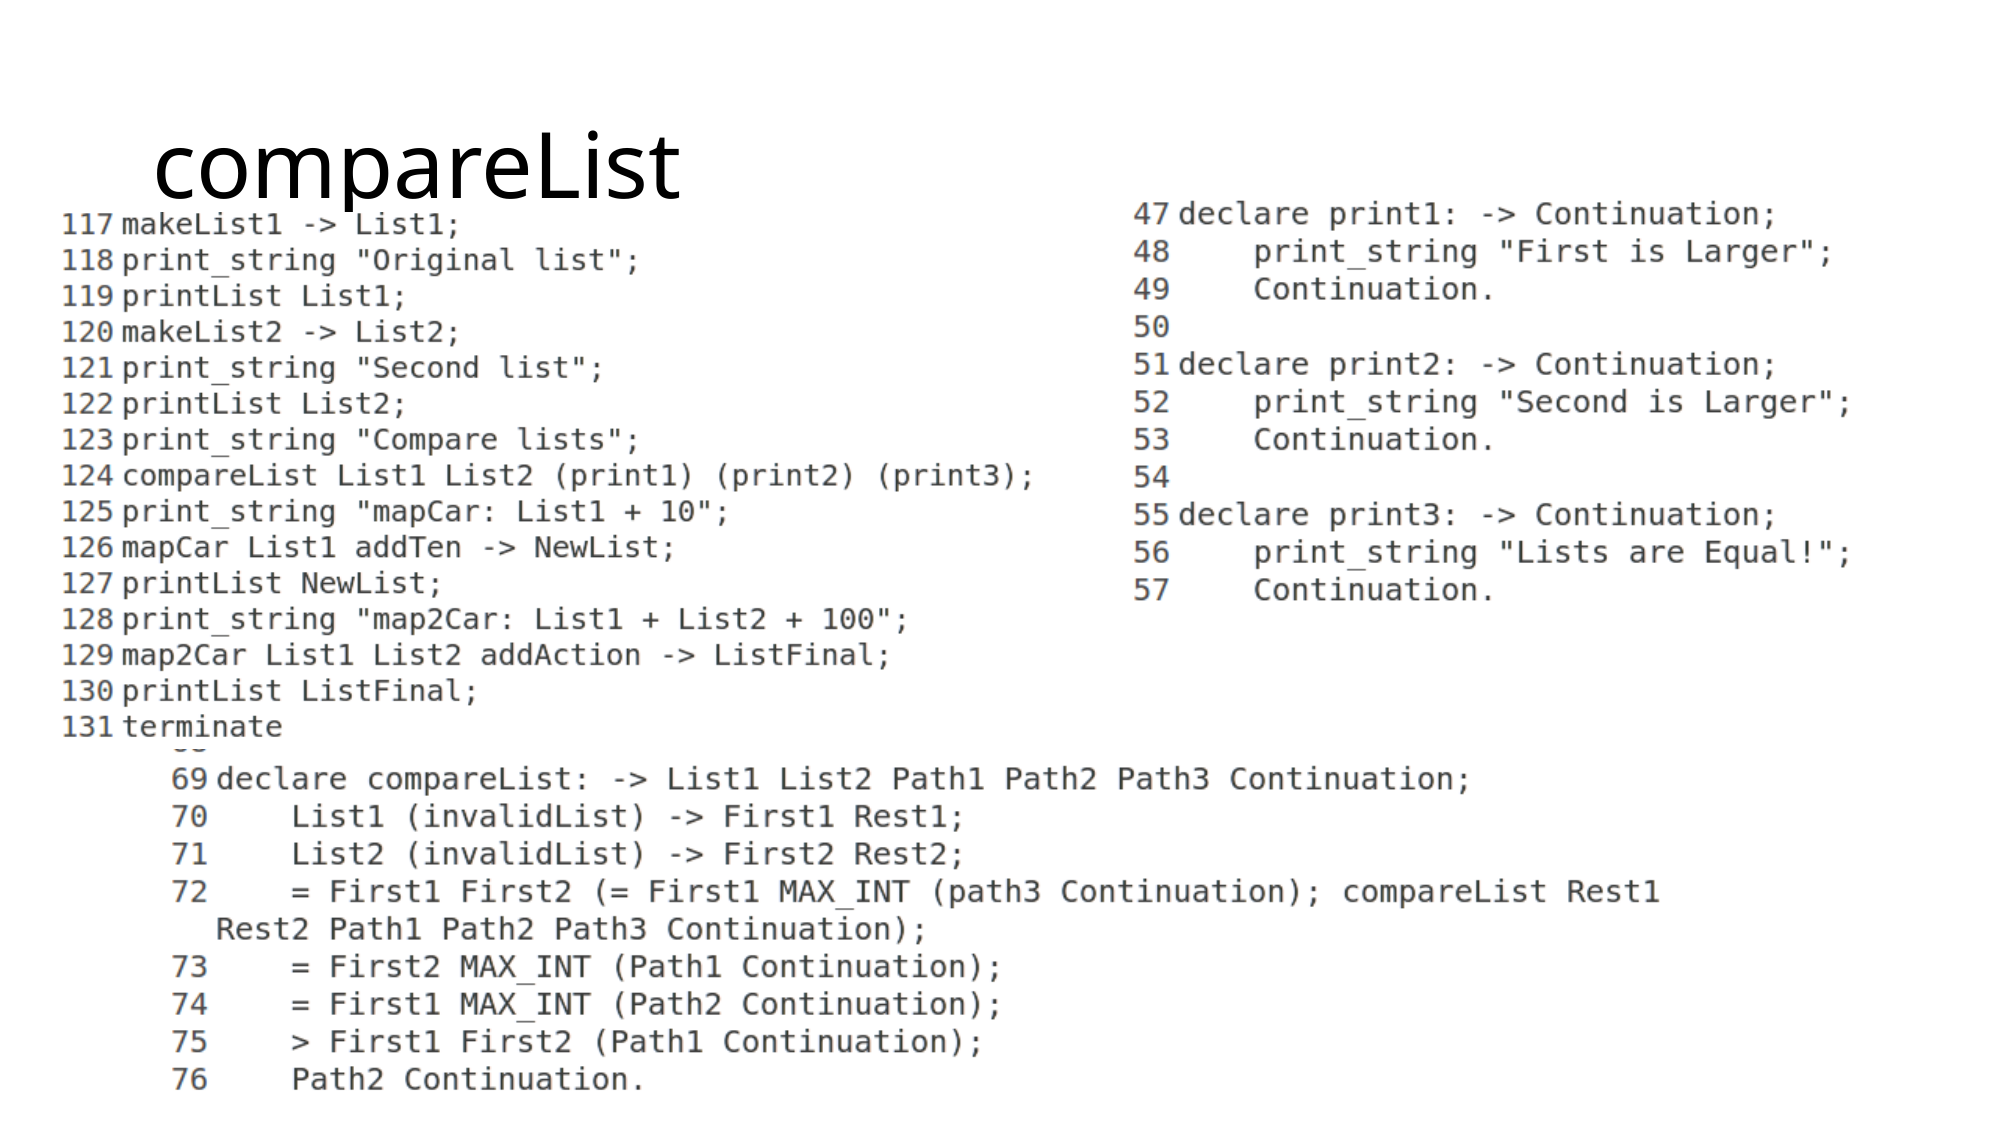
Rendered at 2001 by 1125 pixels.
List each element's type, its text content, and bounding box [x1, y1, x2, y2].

picture [1119, 187, 1862, 610]
picture [56, 212, 1038, 743]
title compareList [137, 59, 1863, 278]
picture [157, 749, 1675, 1101]
